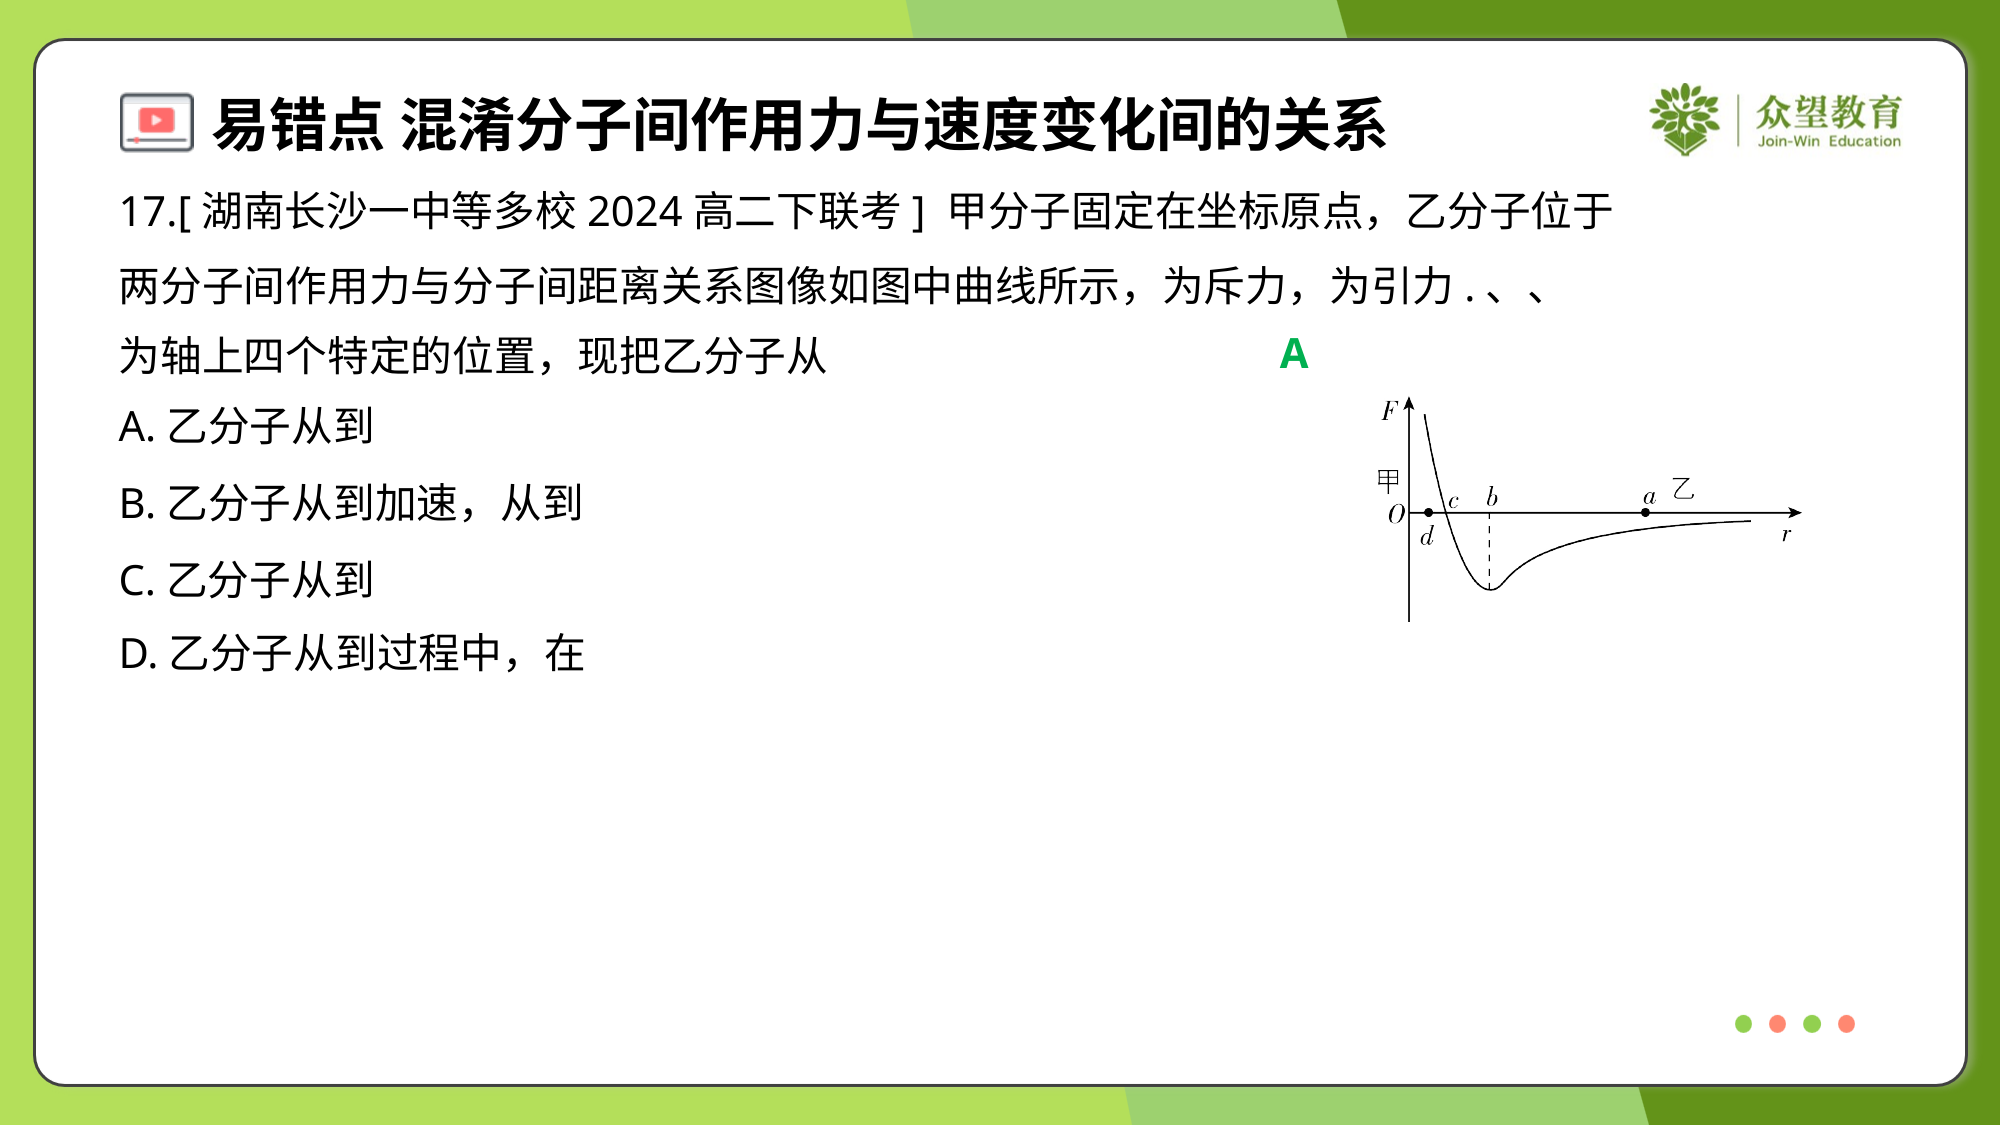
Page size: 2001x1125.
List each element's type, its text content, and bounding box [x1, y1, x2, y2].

picture [0, 0, 2000, 1125]
text_box A [1263, 306, 1325, 371]
